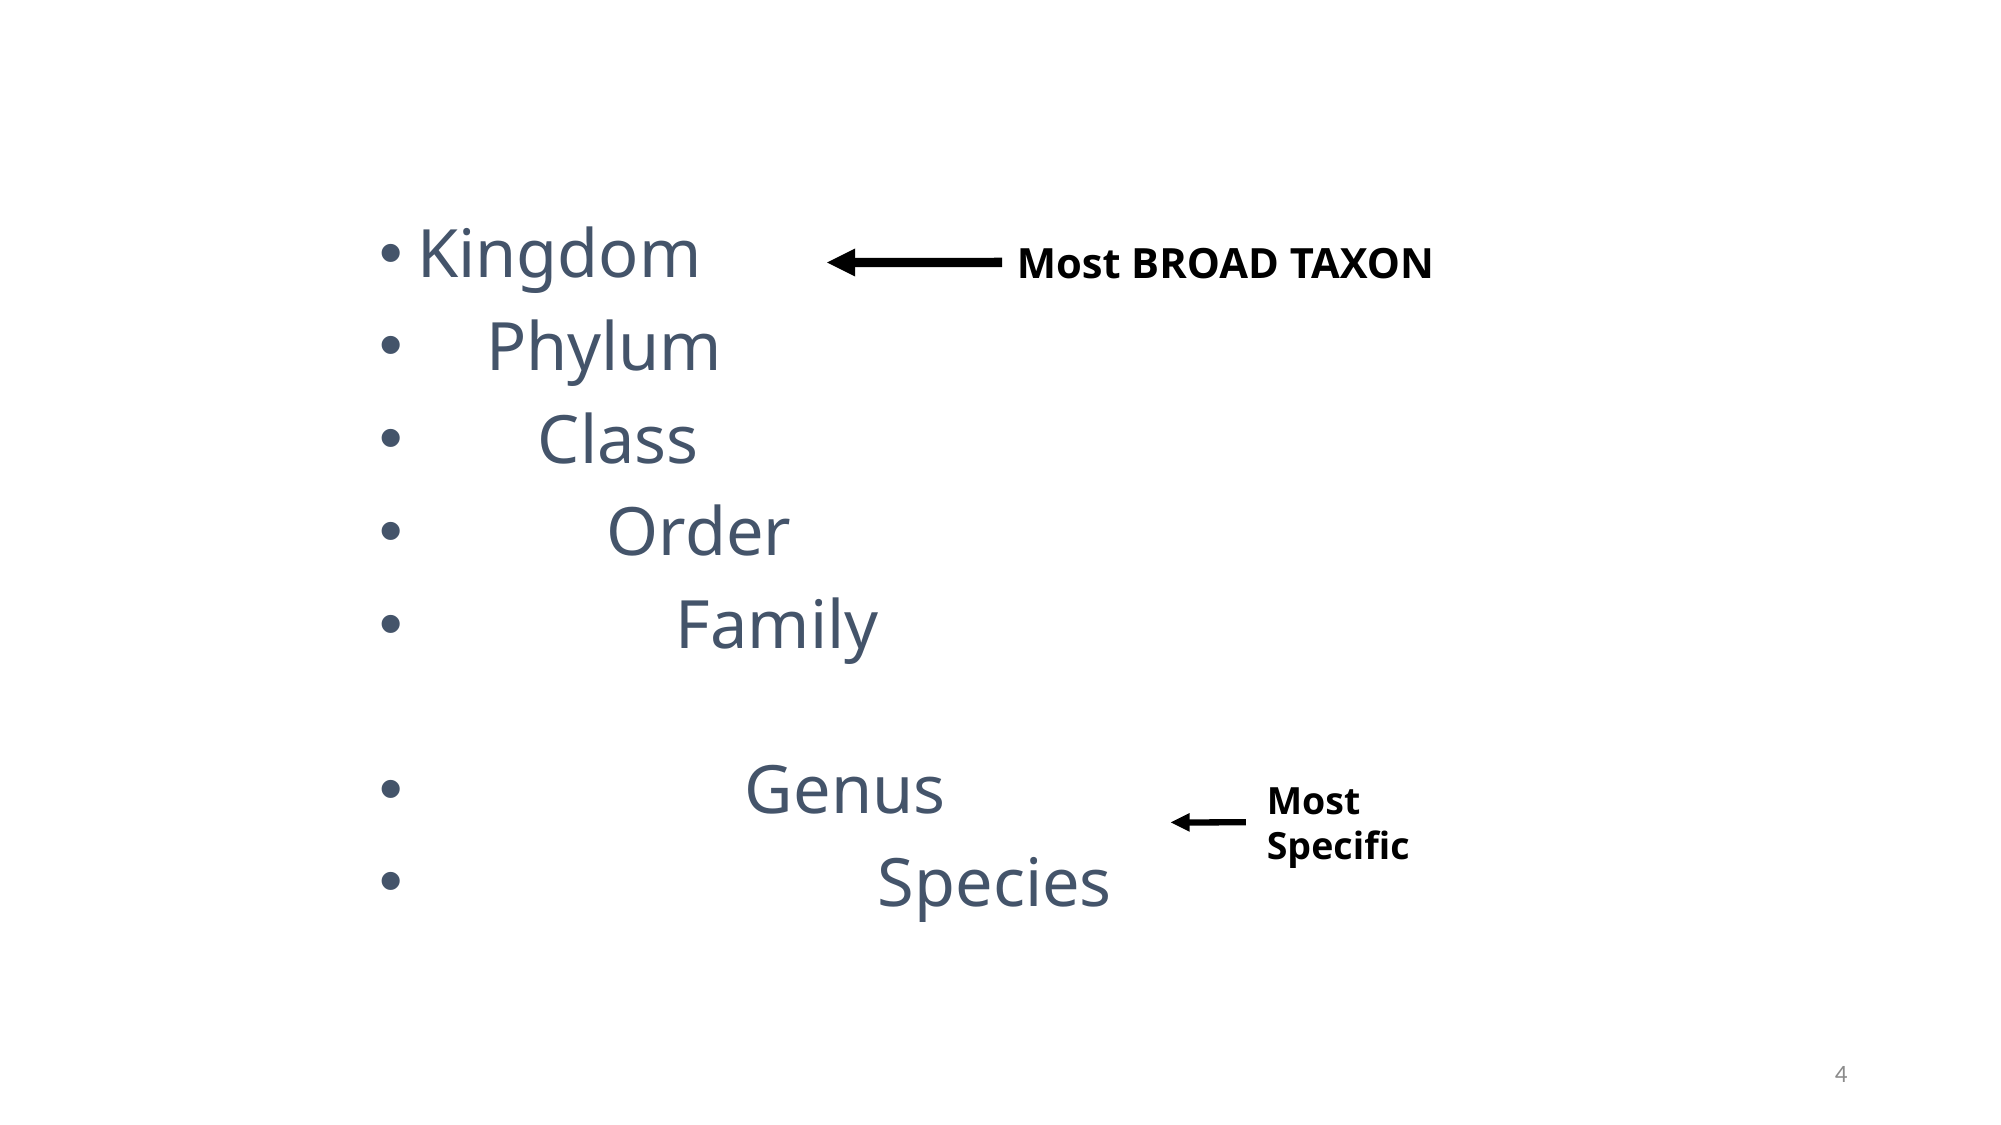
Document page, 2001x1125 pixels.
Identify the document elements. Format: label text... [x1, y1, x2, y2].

list Kingdom Phylum Class Order Family Genus Species [364, 212, 1640, 1025]
slide_number 4 [1412, 1042, 1863, 1103]
text_box Most BROAD TAXON [1002, 229, 1490, 295]
text_box Most Specific [1252, 769, 1490, 875]
text_box [827, 256, 1003, 269]
text_box [1170, 816, 1246, 829]
